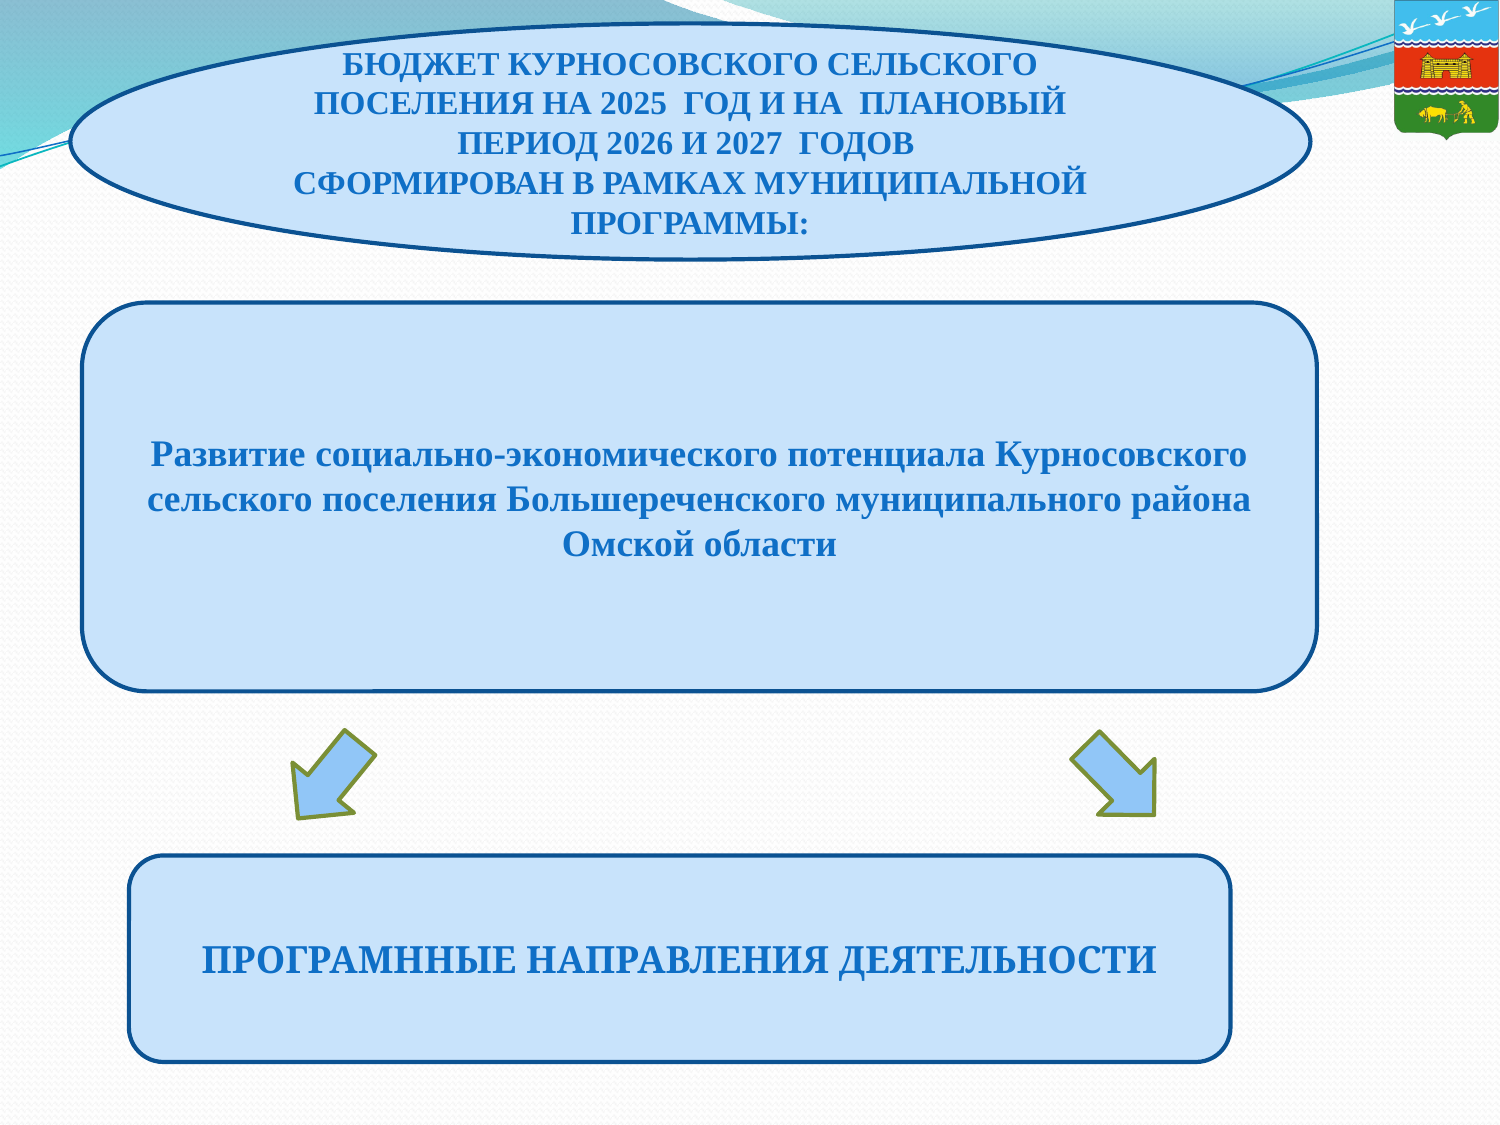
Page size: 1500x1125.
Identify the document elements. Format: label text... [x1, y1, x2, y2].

text_box ПРОГРАМННЫЕ НАПРАВЛЕНИЯ ДЕЯТЕЛЬНОСТИ [126, 853, 1233, 1065]
picture [1393, 0, 1500, 141]
text_box [290, 727, 378, 821]
text_box Развитие социально-экономического потенциала Курносовского сельского поселения Большереченского муниципального района Омской области [79, 300, 1320, 694]
text_box БЮДЖЕТ КУРНОСОВСКОГО СЕЛЬСКОГО ПОСЕЛЕНИЯ НА 2025 ГОД И НА ПЛАНОВЫЙ ПЕРИОД 2026 И 2027 ГОДОВ СФОРМИРОВАН В РАМКАХ МУНИЦИПАЛЬНОЙ ПРОГРАММЫ: [68, 21, 1313, 262]
text_box [1069, 729, 1157, 818]
